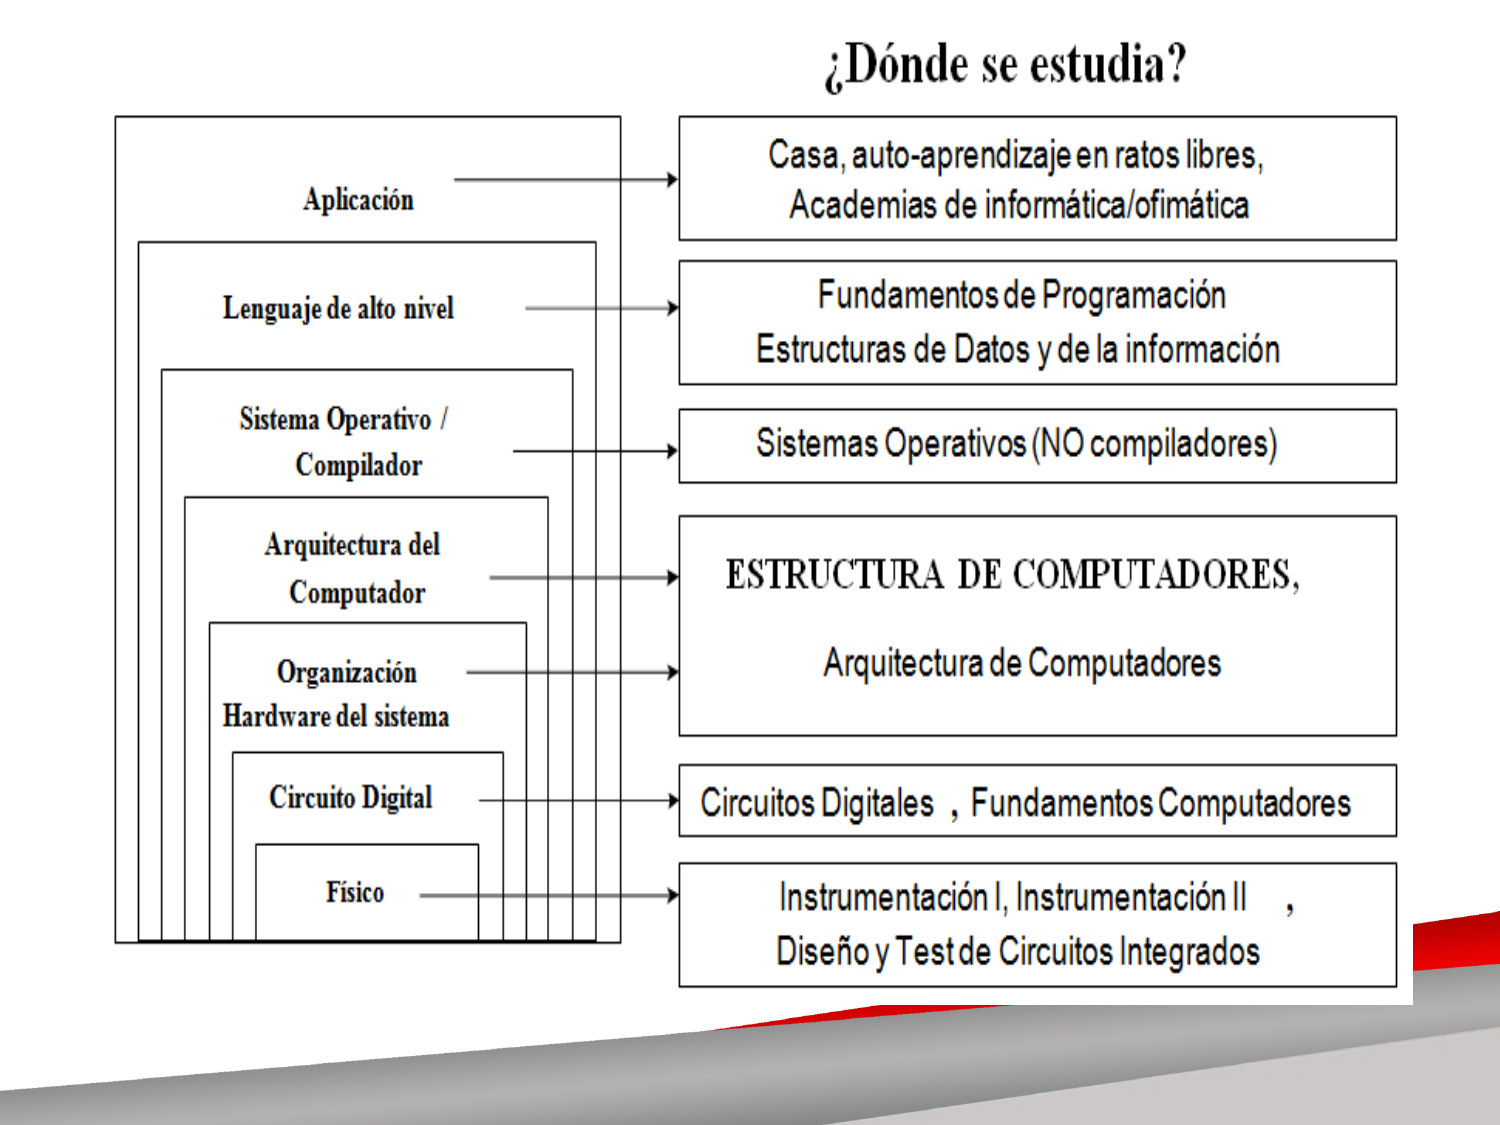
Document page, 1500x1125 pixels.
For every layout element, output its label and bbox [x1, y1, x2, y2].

list [87, 0, 1413, 1006]
picture [0, 911, 1500, 1125]
